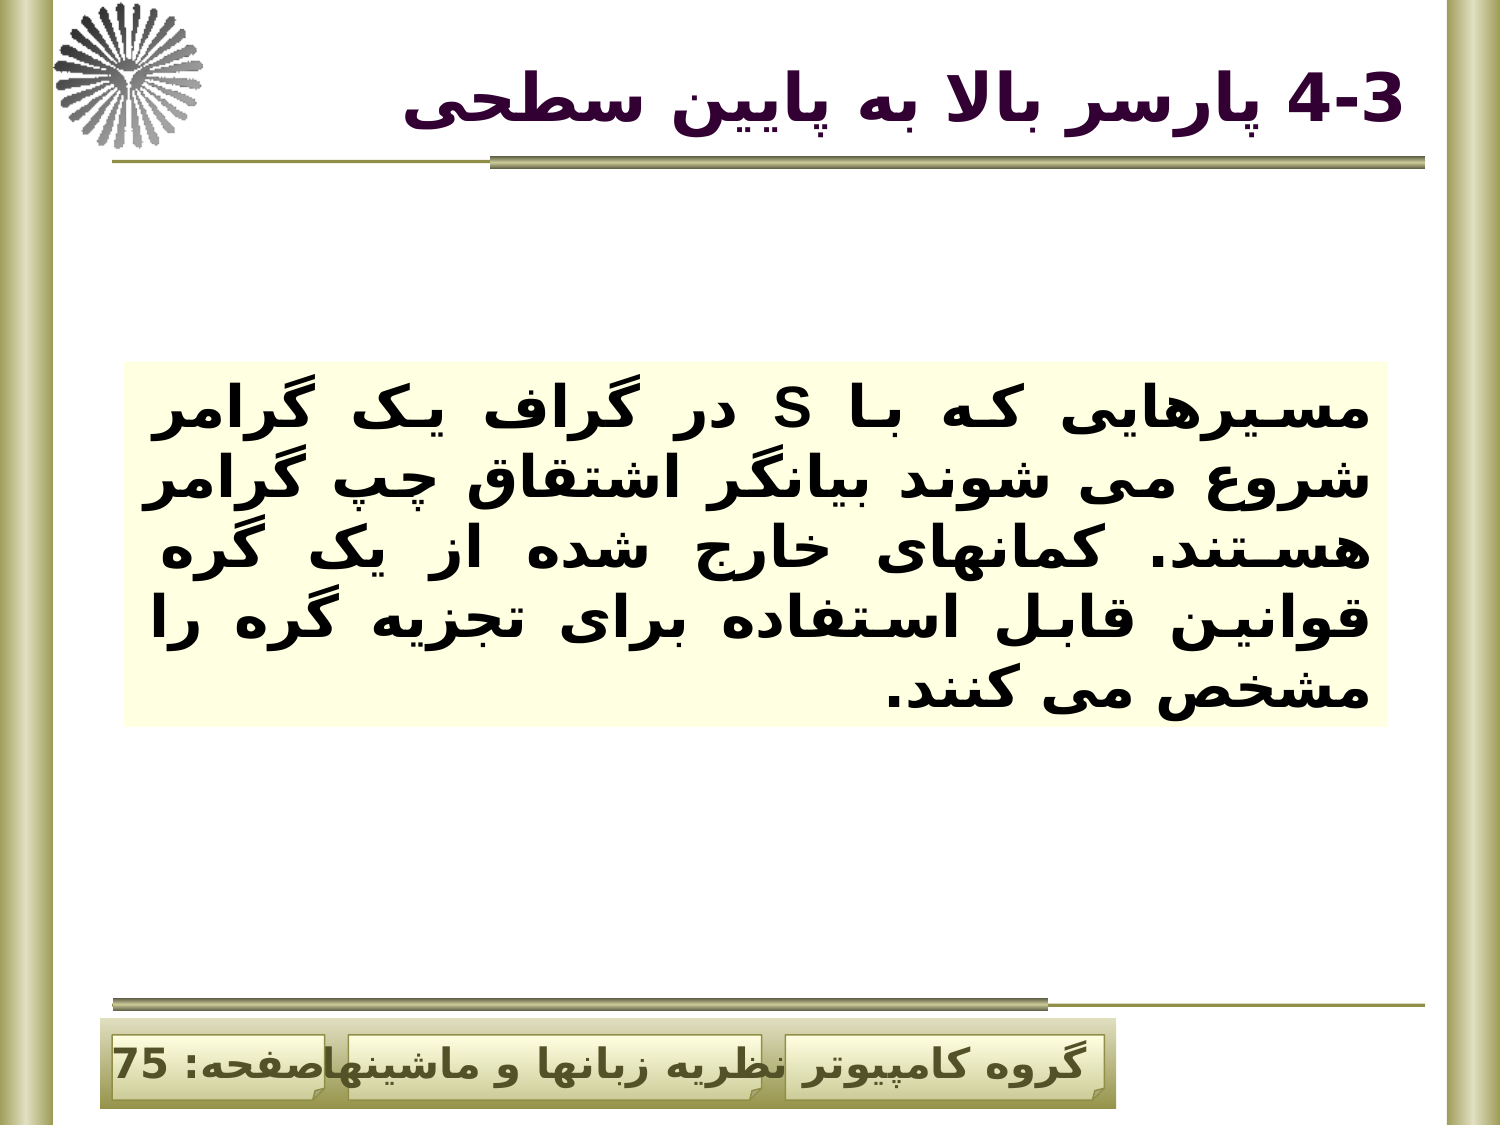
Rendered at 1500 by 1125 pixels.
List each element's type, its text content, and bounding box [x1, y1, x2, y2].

title 4-3 پارسر بالا به پایین سطحی [276, 42, 1423, 147]
text_box مسیرهایی که با S در گراف یک گرامر شروع می شوند بیانگر اشتقاق چپ گرامر هستند. کمانهای خارج شده از یک گره قوانین قابل استفاده برای تجزیه گره را مشخص می کنند. [123, 361, 1388, 727]
